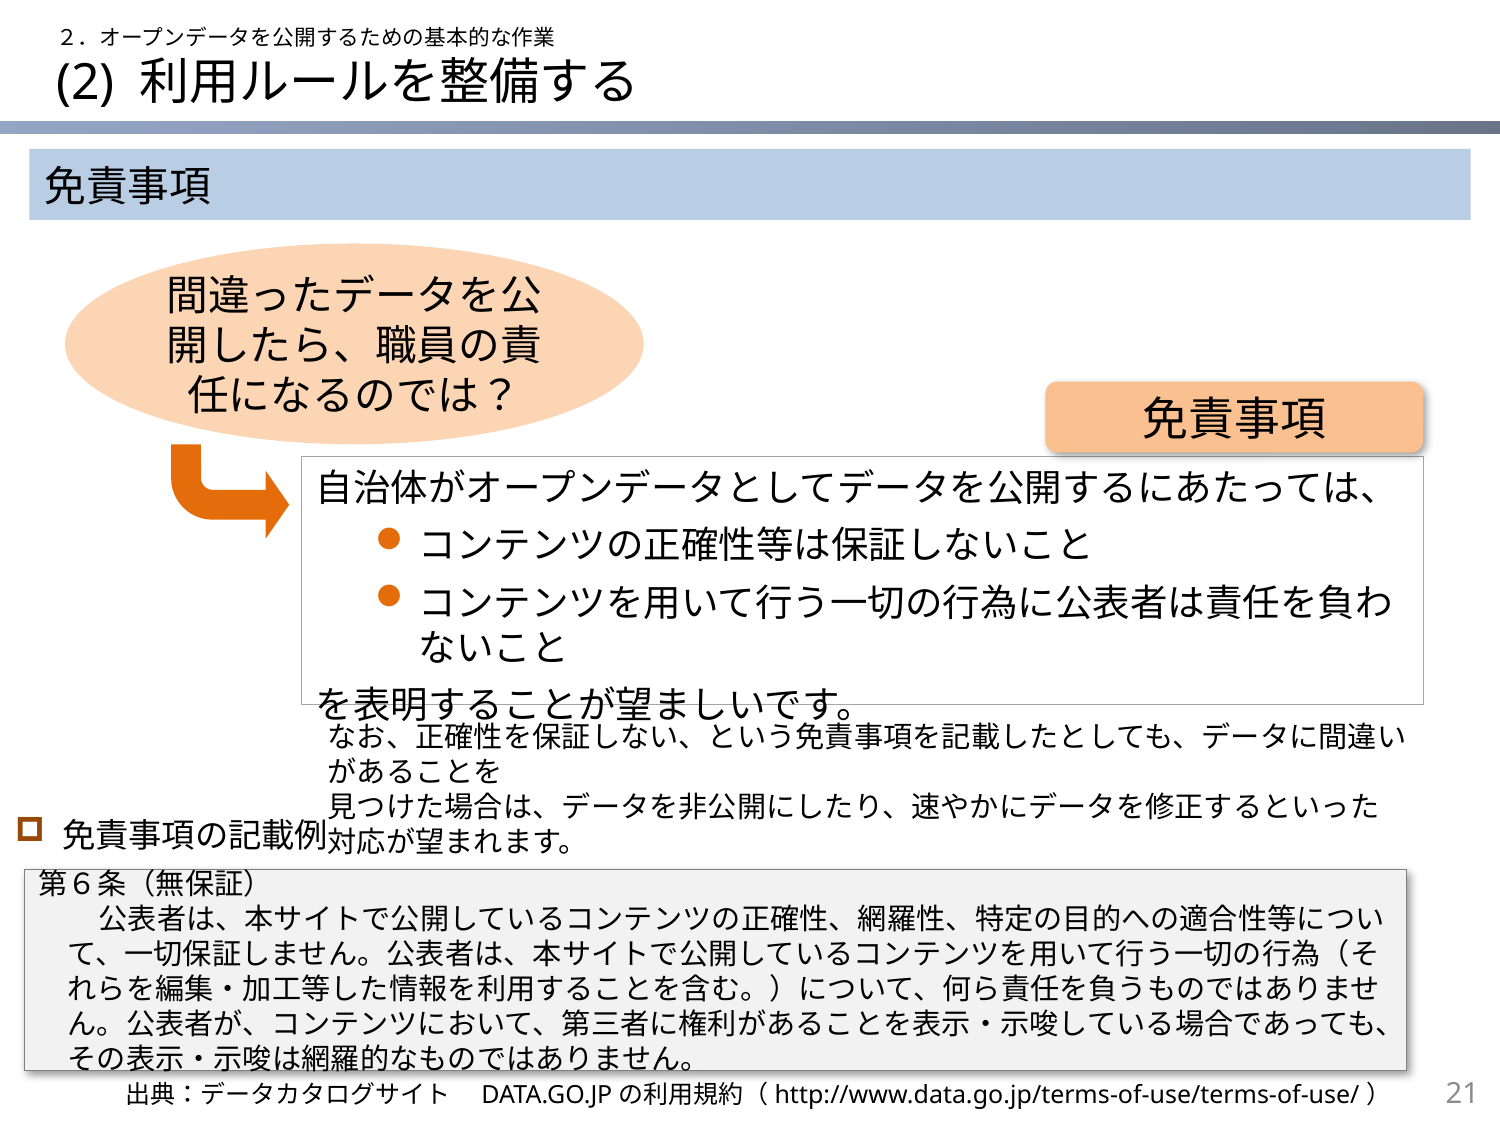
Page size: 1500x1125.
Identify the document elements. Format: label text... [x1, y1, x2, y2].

text_box 自治体がオープンデータとしてデータを公開するにあたっては、 コンテンツの正確性等は保証しないこと コンテンツを用いて行う一切の行為に公表者は責任を負わないこと を表明することが望ましいです。 [301, 456, 1424, 705]
title (2) 利用ルールを整備する [41, 58, 1459, 119]
slide_number 20 [1411, 1070, 1495, 1118]
text_box なお、正確性を保証しない、という免責事項を記載したとしても、データに間違いがあることを 見つけた場合は、データを非公開にしたり、速やかにデータを修正するといった対応が望まれます。 [312, 710, 1424, 866]
text_box 免責事項 [1045, 381, 1424, 453]
text_box 間違ったデータを公開したら、職員の責任になるのでは？ [63, 242, 645, 446]
text_box ２．オープンデータを公開するための基本的な作業 [41, 19, 1471, 58]
text_box 免責事項 [28, 148, 1472, 221]
text_box 出典：データカタログサイト DATA.GO.JPの利用規約（http://www.data.go.jp/terms-of-use/terms-of-use/） [24, 1070, 1407, 1118]
text_box [170, 443, 291, 543]
text_box 免責事項の記載例 [0, 798, 1359, 870]
text_box 第６条（無保証） 公表者は、本サイトで公開しているコンテンツの正確性、網羅性、特定の目的への適合性等について、一切保証しません。公表者は、本サイトで公開しているコンテンツを用いて行う一切の行為（それらを編集・加工等した情報を利用することを含む。）について、何ら責任を負うものではありません。公表者が、コンテンツにおいて、第三者に権利があることを表示・示唆している場合であっても、その表示・示唆は網羅的なものではありません。 [24, 869, 1407, 1070]
